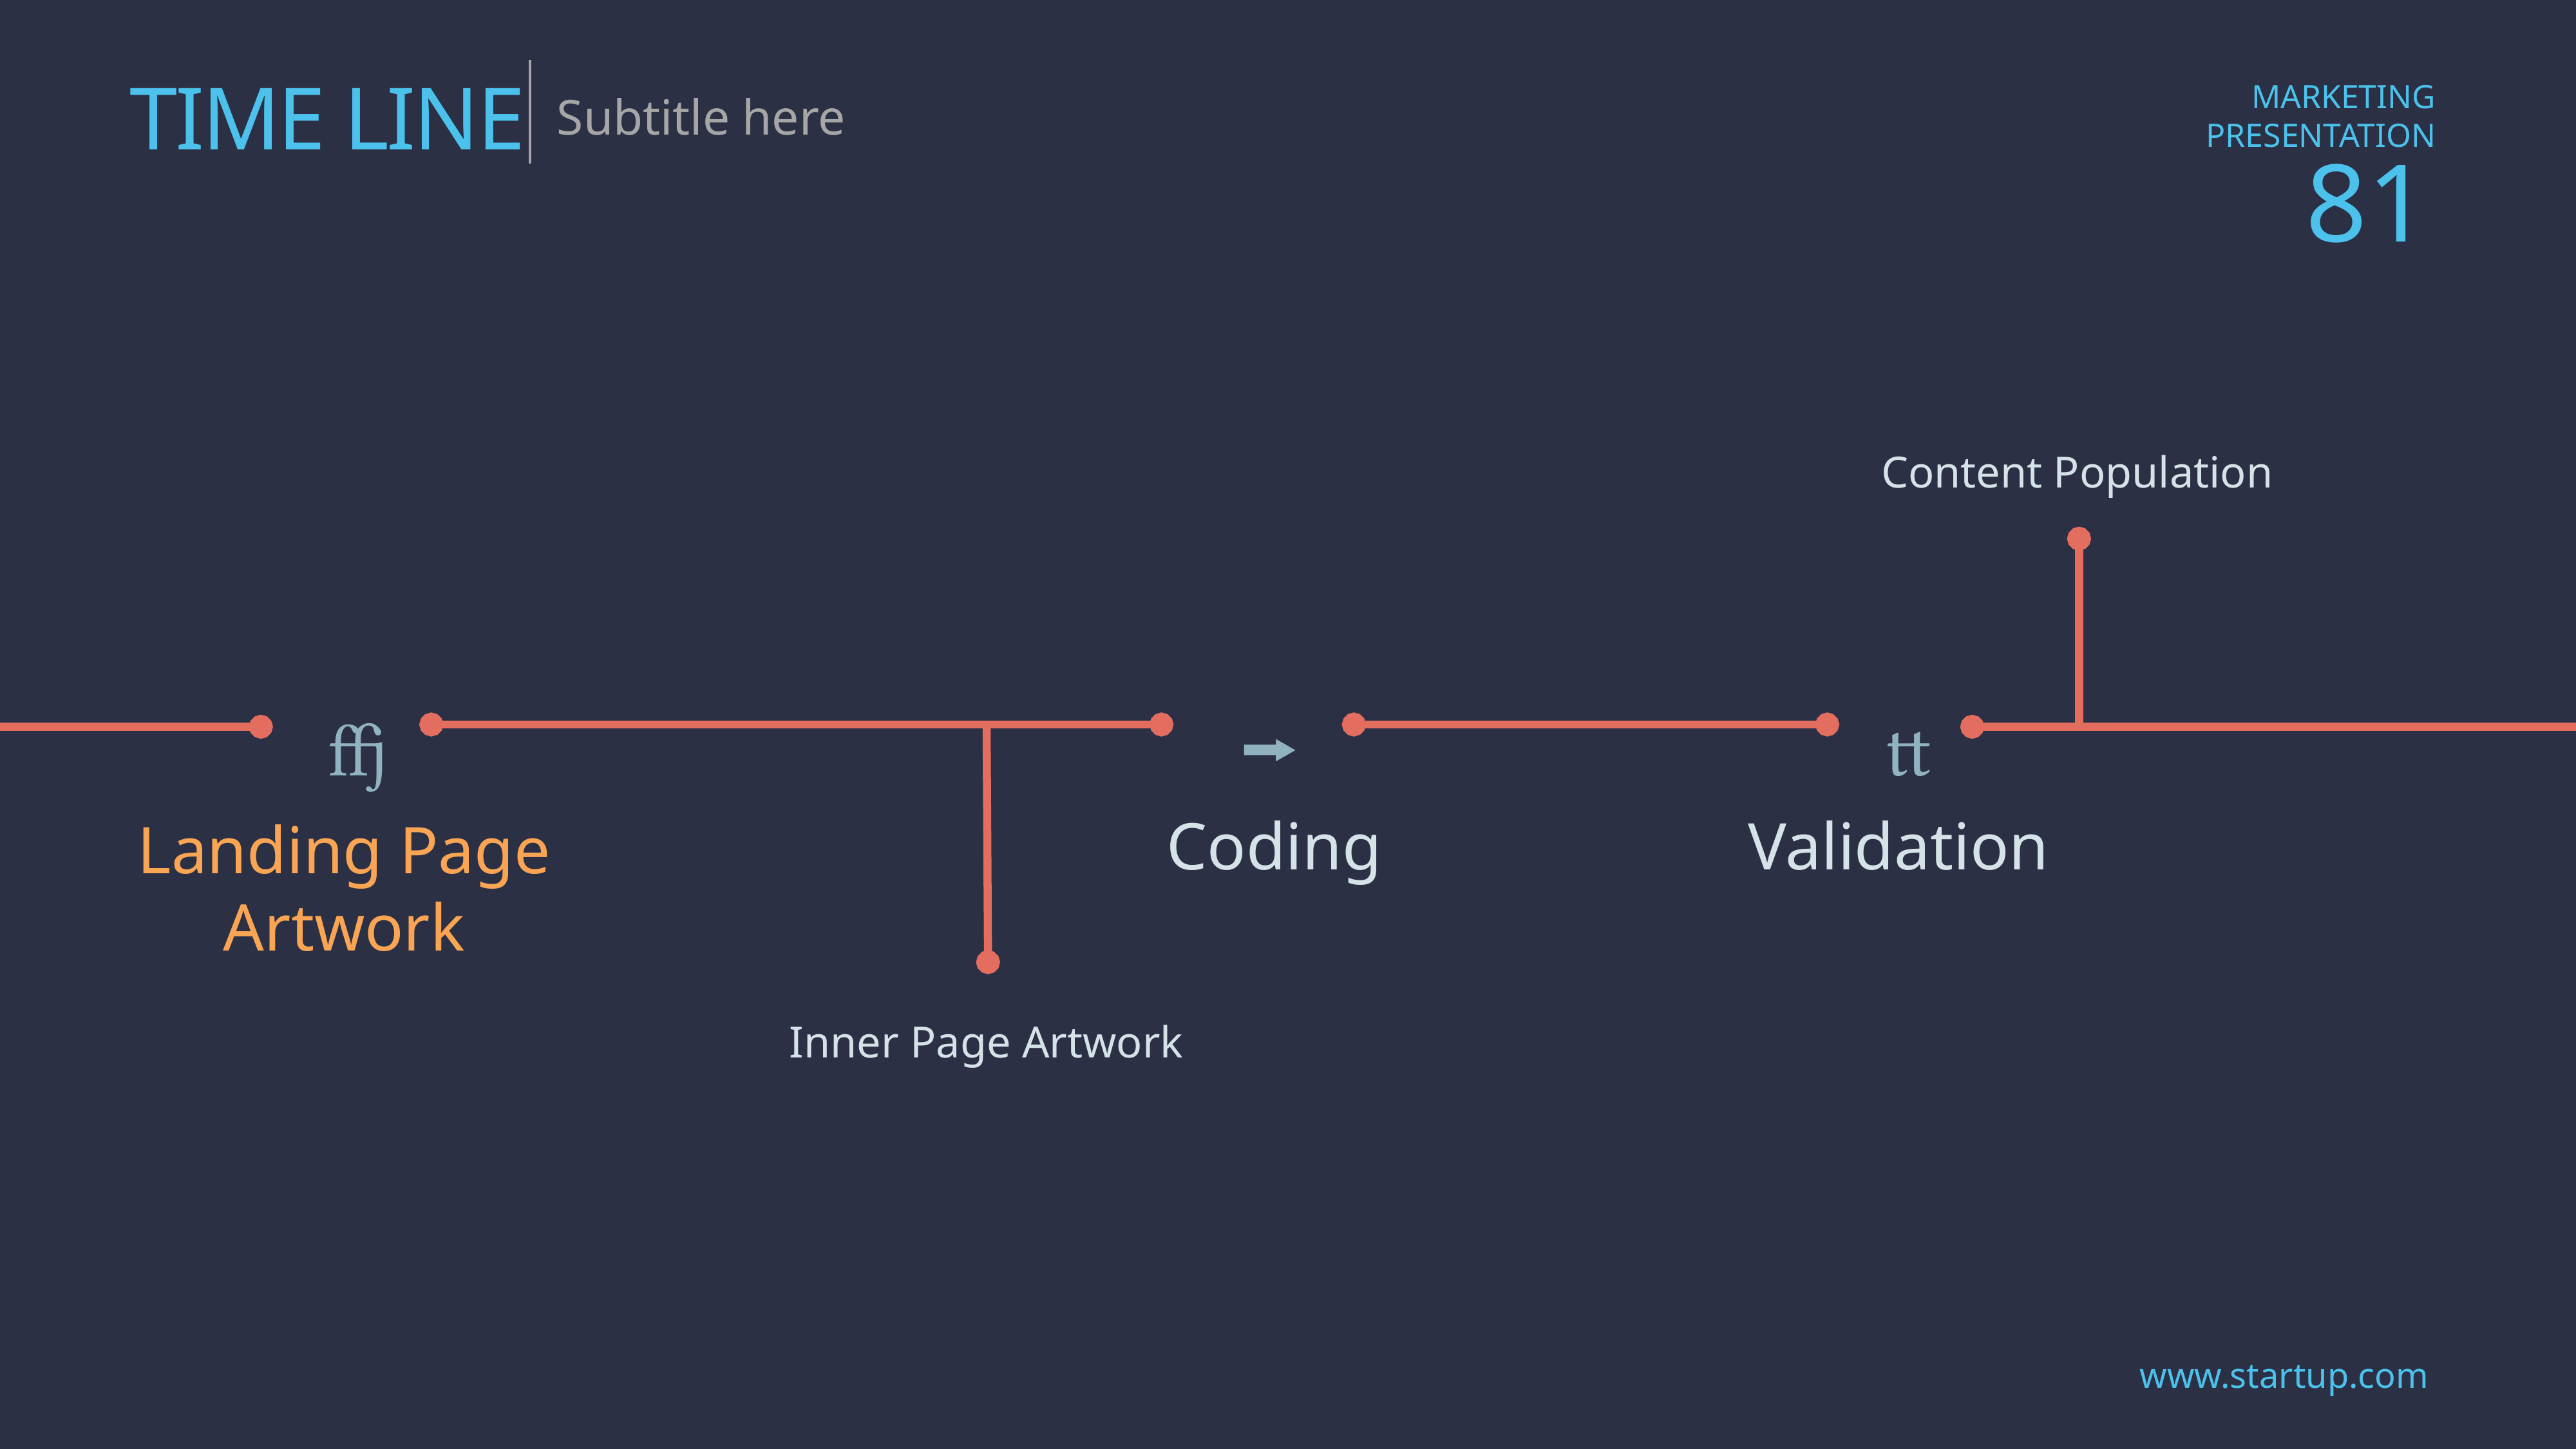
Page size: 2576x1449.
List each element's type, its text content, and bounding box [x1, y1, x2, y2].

text_box  [1238, 641, 1302, 797]
text_box Landing Page Artwork [137, 809, 551, 964]
text_box Subtitle here [547, 81, 855, 149]
text_box TIME LINE [129, 63, 526, 167]
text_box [986, 721, 989, 963]
text_box  [1886, 641, 1932, 797]
text_box  [328, 641, 388, 797]
text_box Coding [1166, 805, 1382, 883]
text_box Content Population [1881, 444, 2274, 497]
text_box Inner Page Artwork [789, 1014, 1184, 1066]
text_box Validation [1748, 805, 2049, 883]
